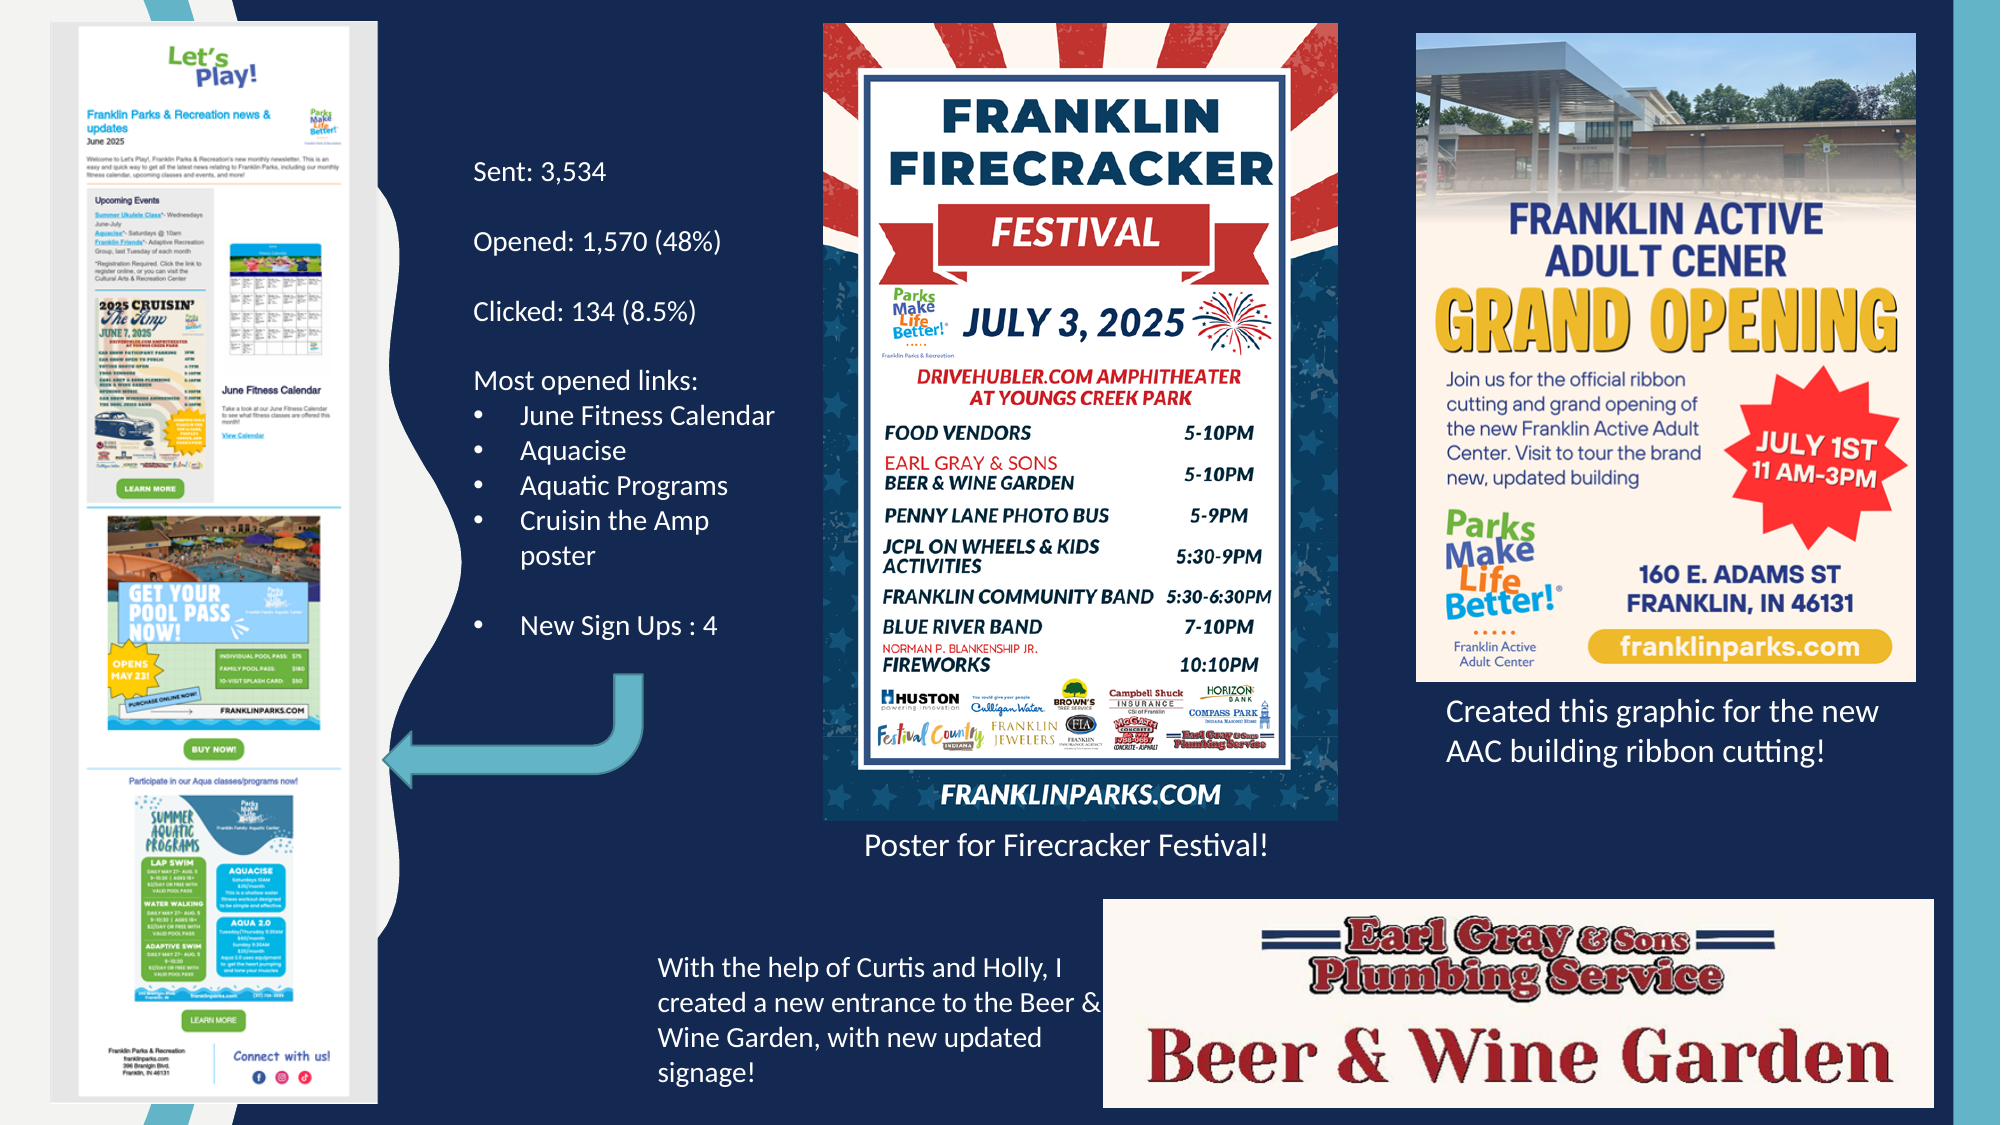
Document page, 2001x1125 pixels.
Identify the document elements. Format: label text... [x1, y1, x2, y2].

picture [1416, 33, 1916, 683]
text_box With the help of Curtis and Holly, I created a new entrance to the Beer & Wine Garden, with new updated signage! [642, 941, 1103, 1096]
picture [50, 21, 380, 1104]
text_box Sent: 3,534 Opened: 1,570 (48%) Clicked: 134 (8.5%) Most opened links: June Fitness Calendar Aquacise Aquatic Programs Cruisin the Amp poster New Sign Ups : 4 [458, 109, 805, 694]
text_box [380, 442, 454, 684]
text_box [382, 673, 644, 790]
picture [1103, 899, 1934, 1108]
text_box Created this graphic for the new AAC building ribbon cutting! [1431, 683, 1902, 777]
picture [823, 23, 1338, 821]
text_box Poster for Firecracker Festival! [849, 821, 1291, 871]
